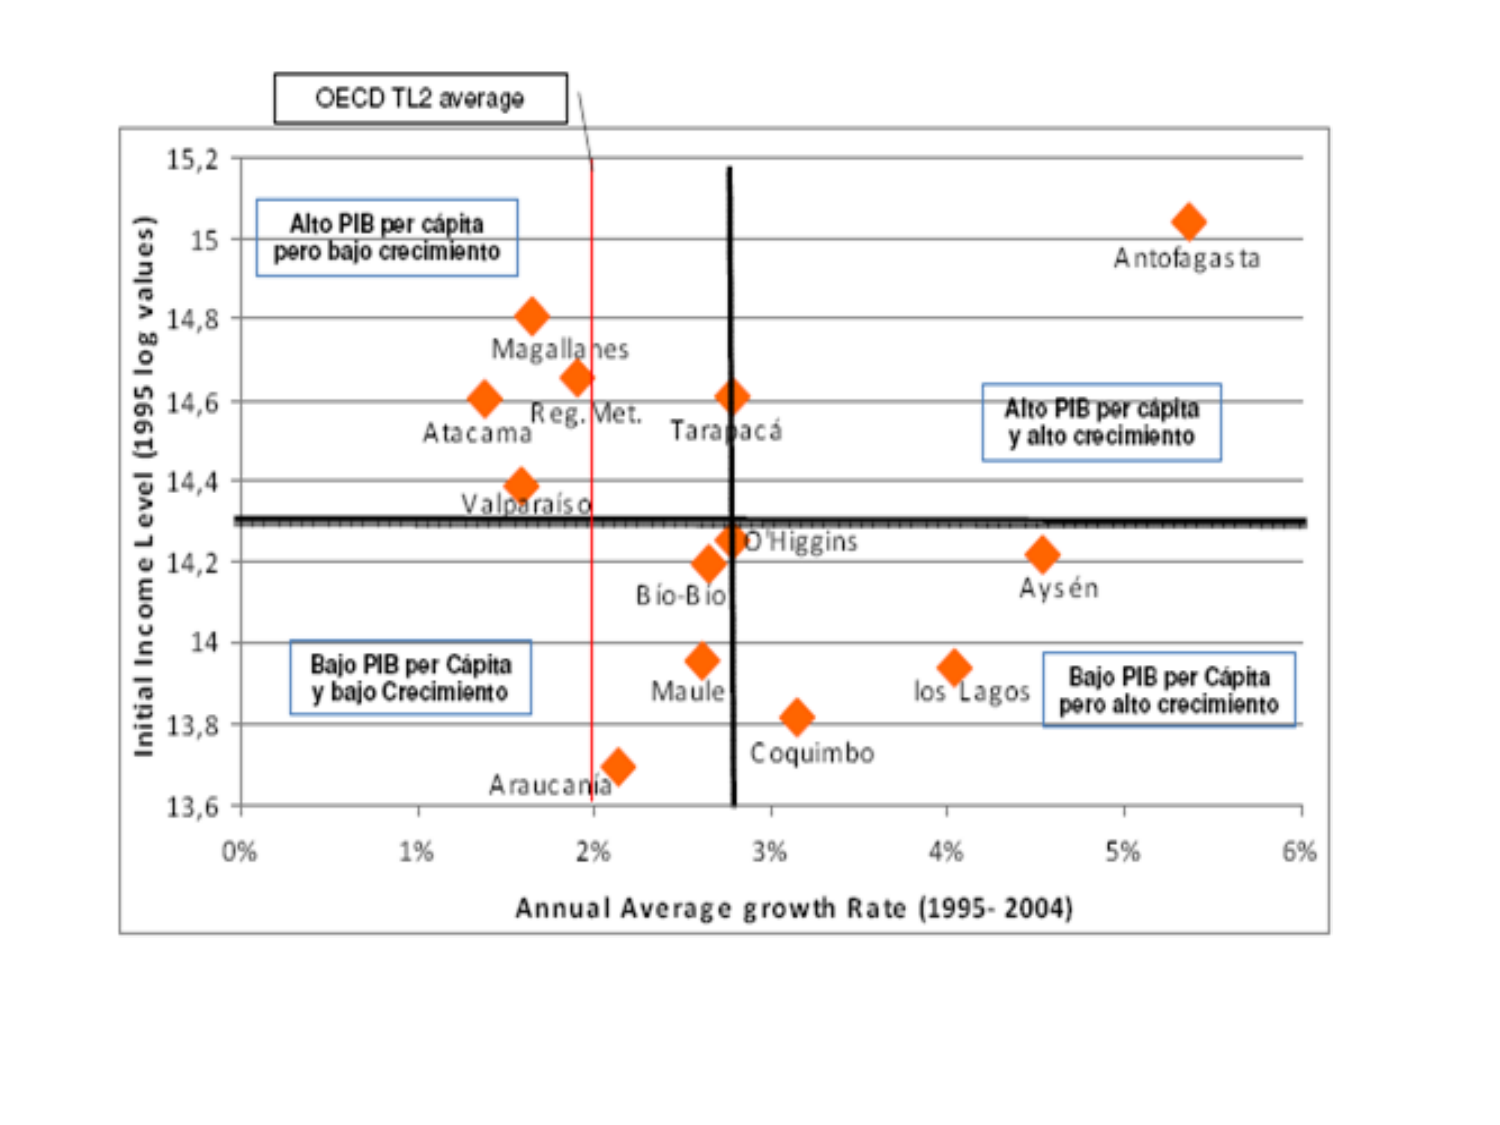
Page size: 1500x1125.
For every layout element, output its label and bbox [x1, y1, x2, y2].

picture [116, 70, 1333, 938]
